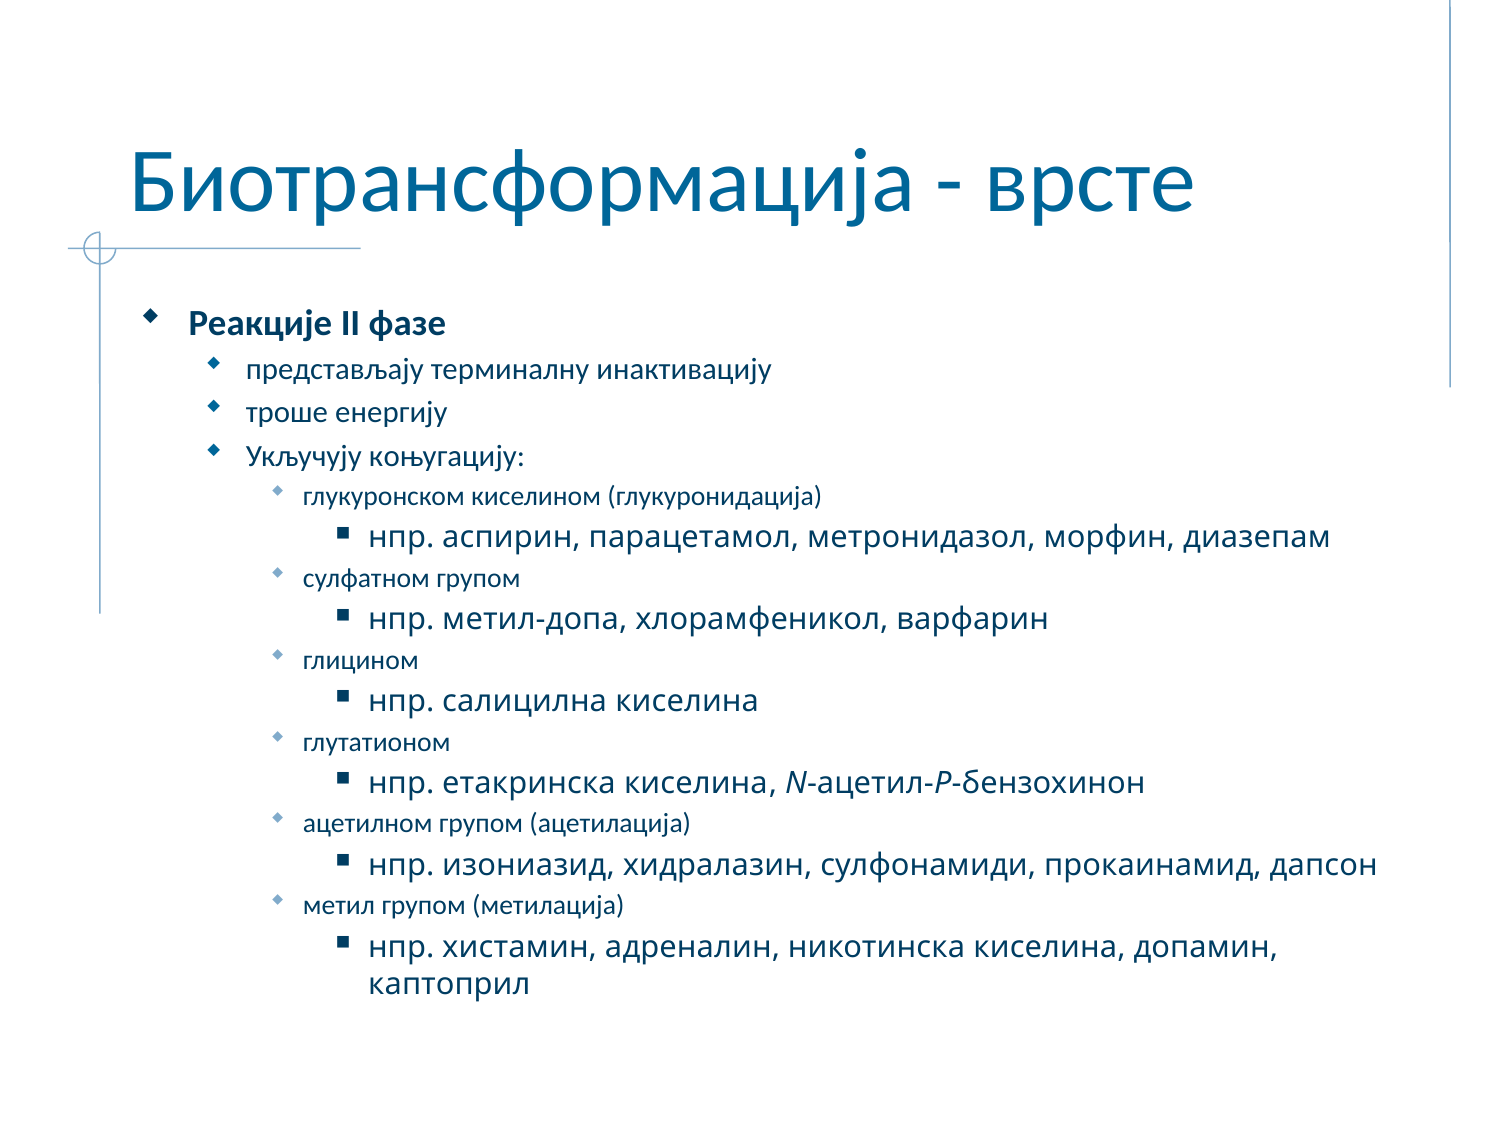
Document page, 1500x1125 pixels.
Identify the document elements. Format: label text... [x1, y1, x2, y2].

title Биотрансформација - врсте [113, 49, 1436, 238]
list Реакције II фазе представљају терминалну инактивацију троше енергију Укључују коњугацију: глукуронском киселином (глукуронидација) нпр. аспирин, парацетамол, метронидазол, морфин, диазепам сулфатном групом нпр. метил-допа, хлорамфеникол, варфарин глицином нпр. салицилна киселина глутатионом нпр. етакринска киселина, N-ацетил-Р-бензохинон ацетилном групом (ацетилација) нпр. изониазид, хидралазин, сулфонамиди, прокаинамид, дапсон метил групом (метилација) нпр. хистамин, адреналин, никотинска киселина, допамин, каптоприл [124, 290, 1400, 1026]
